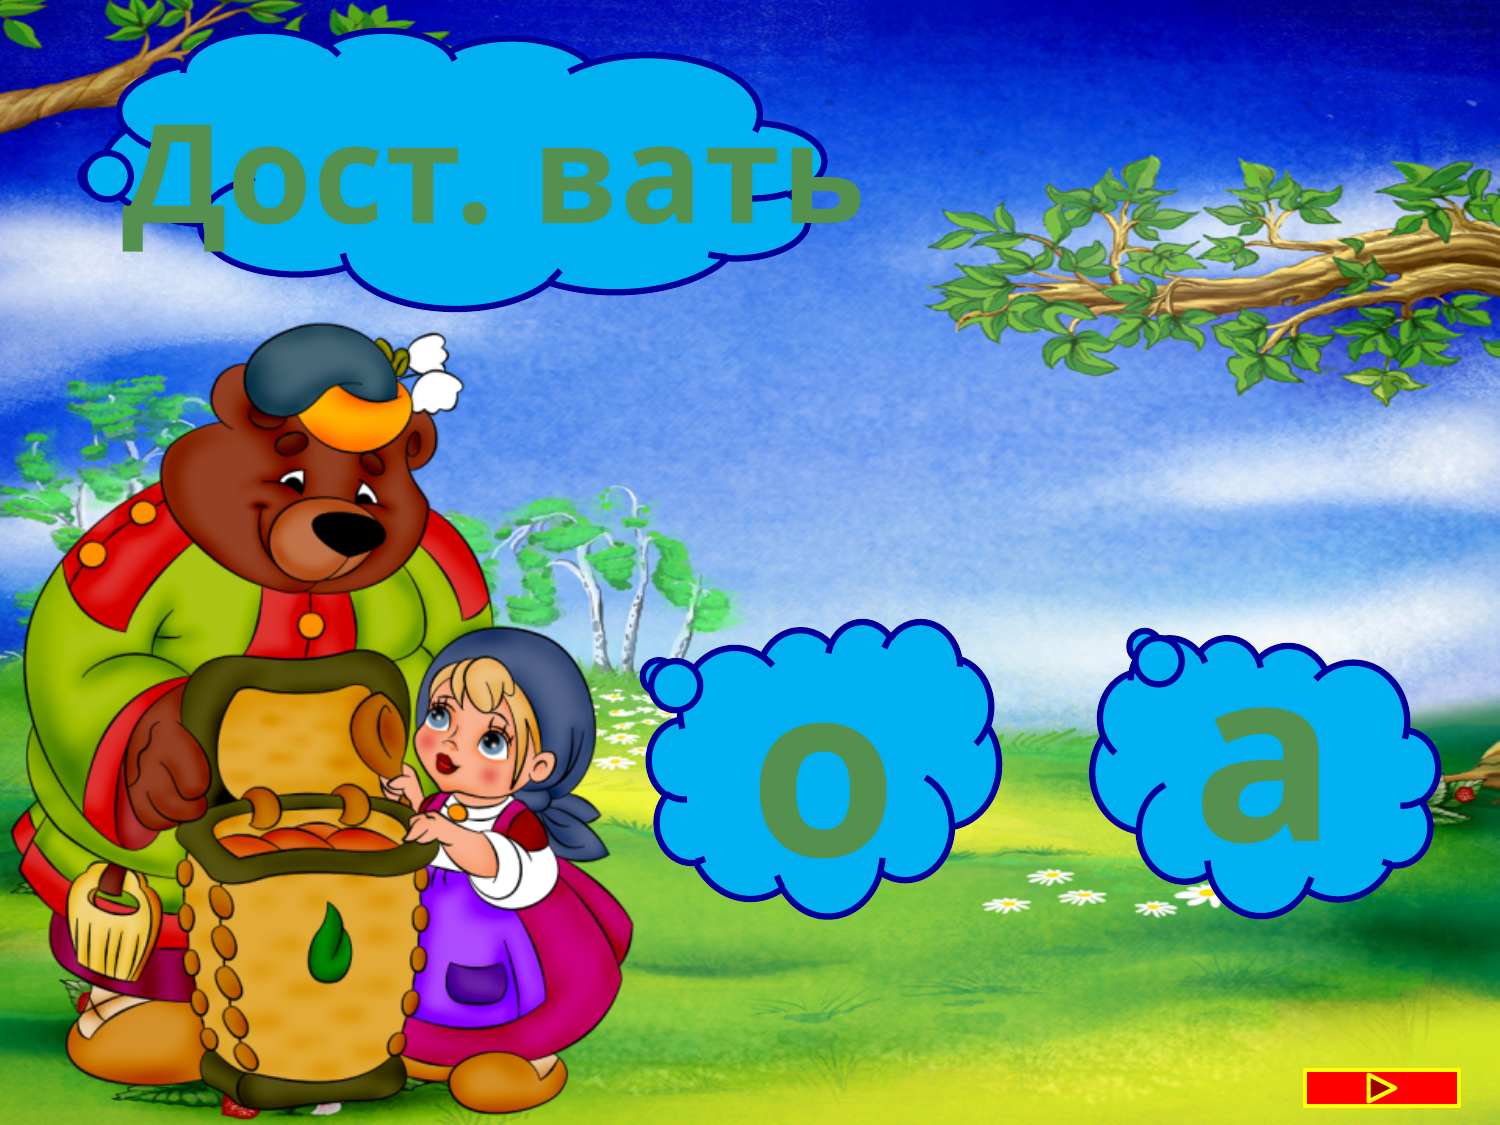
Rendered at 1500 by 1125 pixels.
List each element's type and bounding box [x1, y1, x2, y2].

text_box [1092, 594, 1439, 916]
picture [0, 0, 1500, 1125]
text_box [648, 609, 1000, 916]
